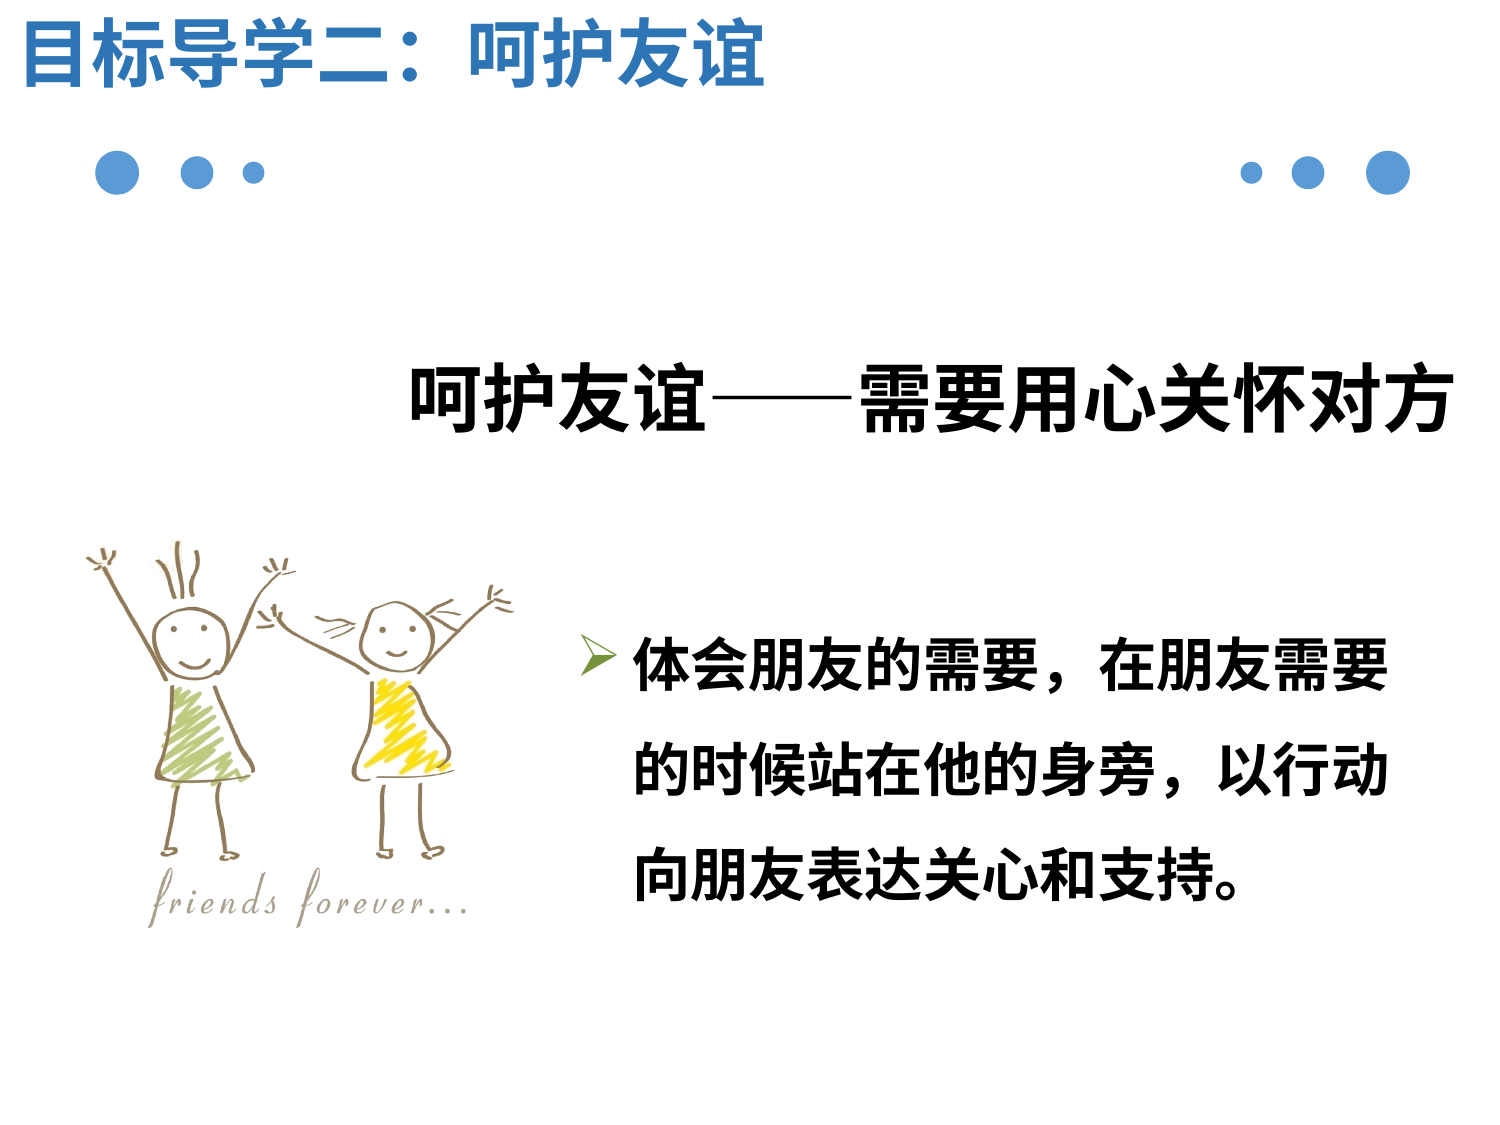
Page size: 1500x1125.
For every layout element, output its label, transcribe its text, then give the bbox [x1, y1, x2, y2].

text_box 体会朋友的需要，在朋友需要的时候站在他的身旁，以行动向朋友表达关心和支持。 [562, 585, 1459, 916]
picture [53, 523, 562, 965]
text_box 呵护友谊——需要用心关怀对方 [373, 343, 1492, 449]
text_box 目标导学二：呵护友谊 [2, 0, 782, 104]
